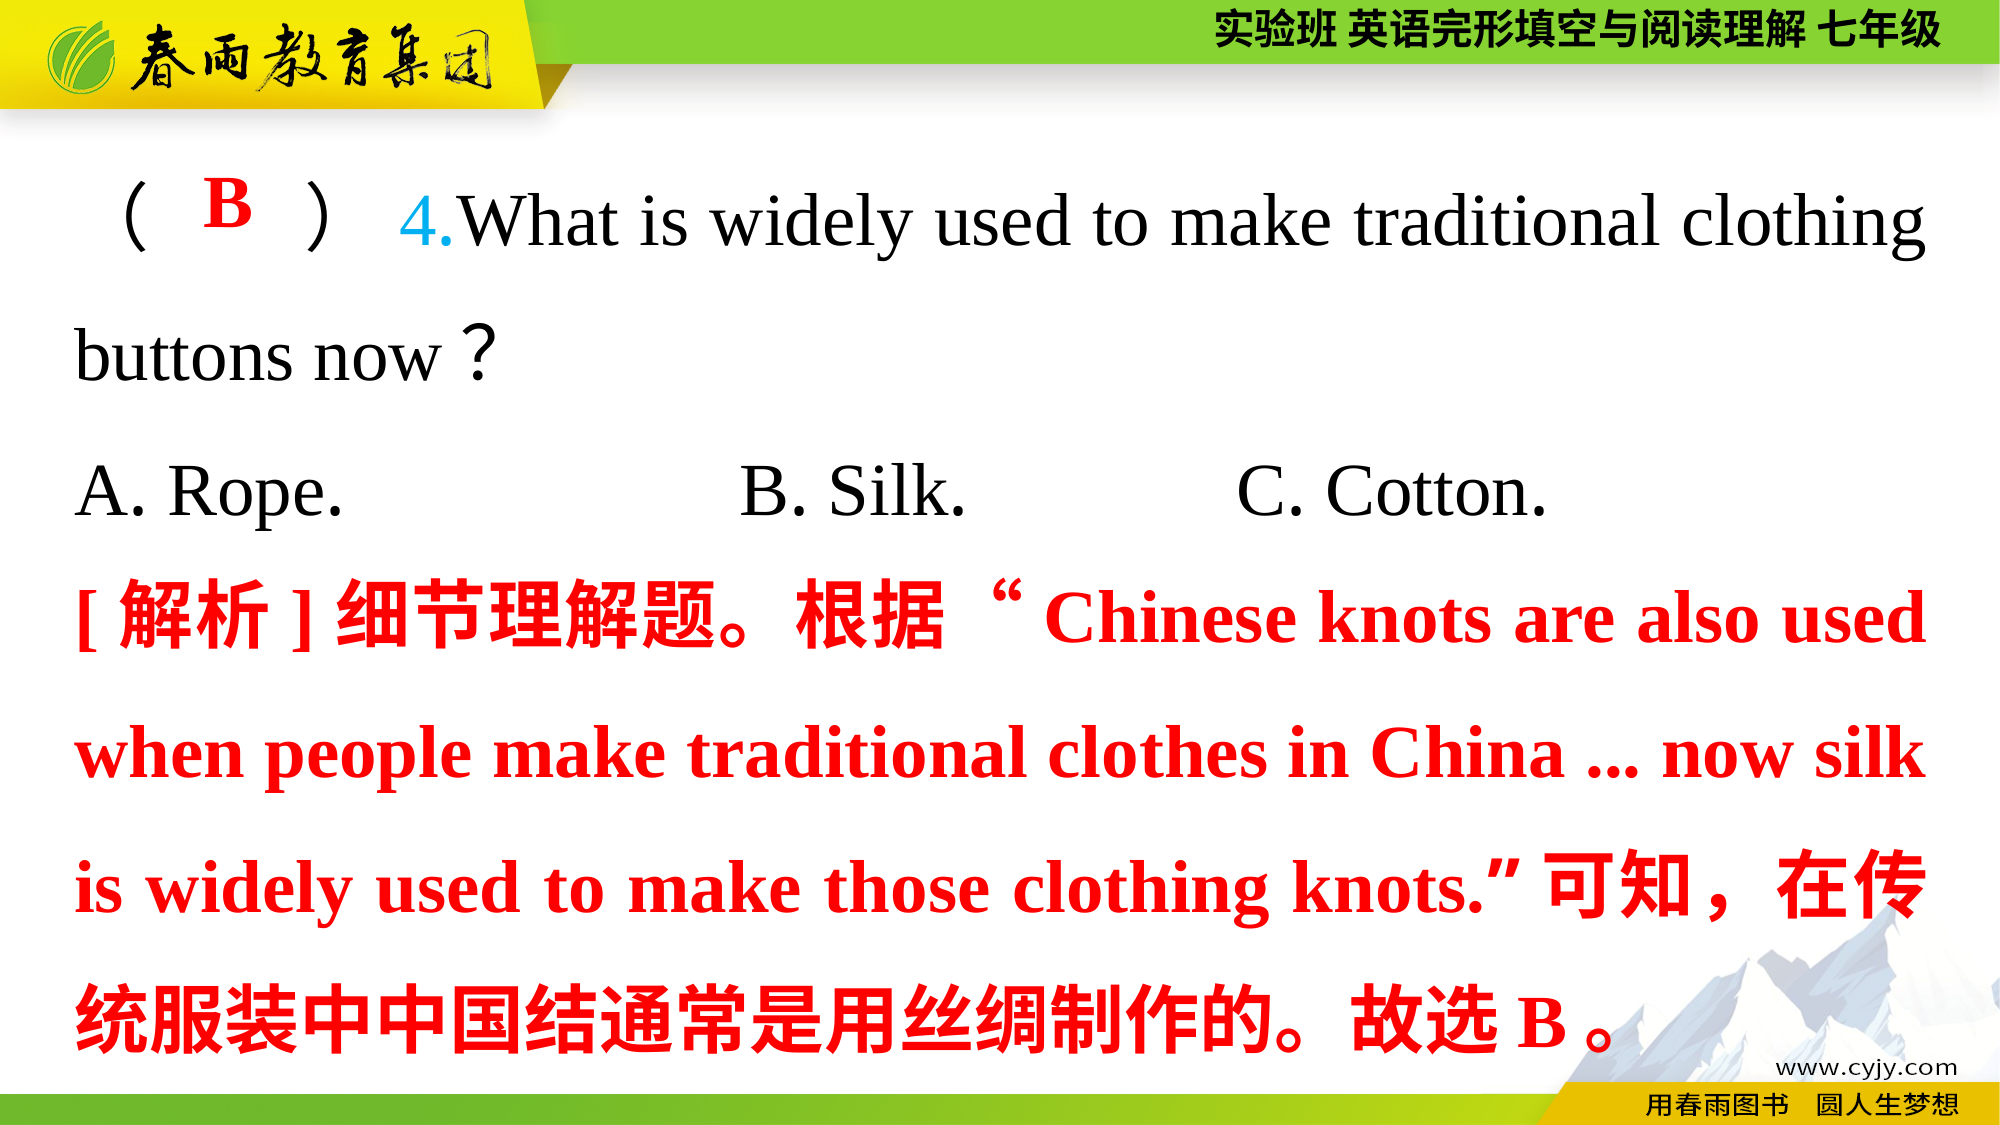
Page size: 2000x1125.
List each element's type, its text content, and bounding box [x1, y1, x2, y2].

text_box [解析]细节理解题。根据“Chinese knots are also used when people make traditional clothes in China ... now silk is widely used to make those clothing knots.”可知，在传统服装中中国结通常是用丝绸制作的。故选B。 [59, 515, 1944, 1071]
picture [0, 0, 2000, 1125]
list （ ）4.What is widely used to make traditional clothing buttons now？ A. Rope. B. Silk. C. Cotton. [59, 117, 1944, 515]
